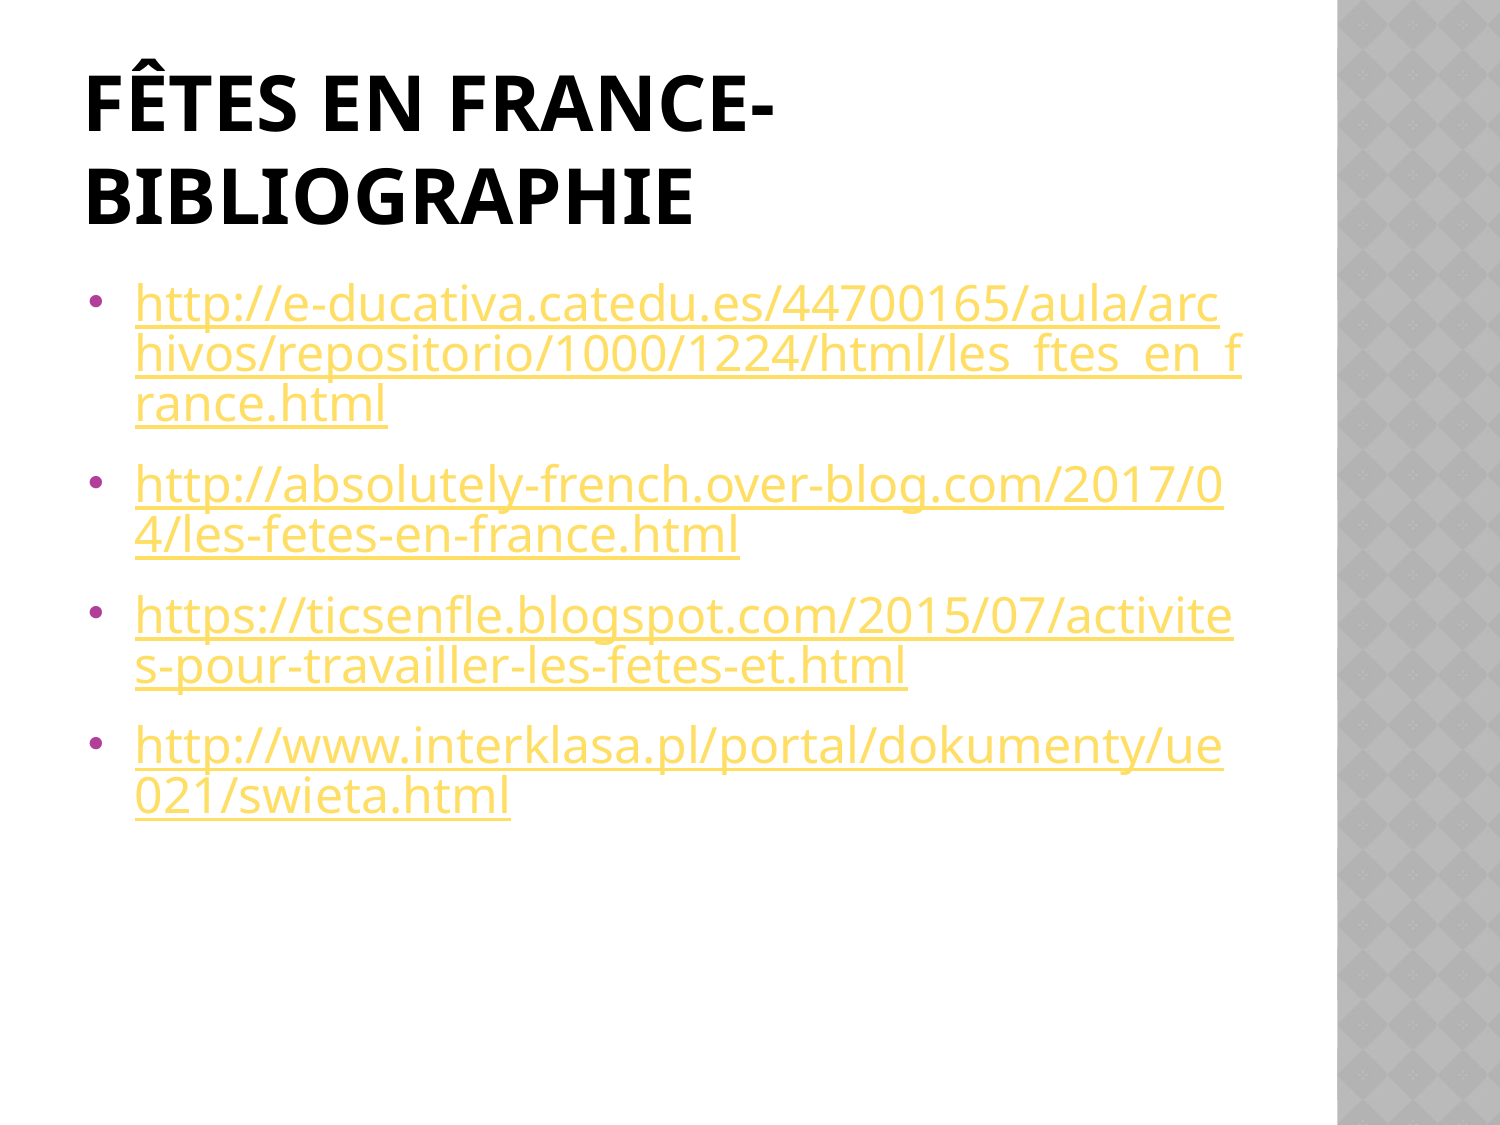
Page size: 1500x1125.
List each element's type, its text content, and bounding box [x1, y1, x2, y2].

list http://e-ducativa.catedu.es/44700165/aula/archivos/repositorio/1000/1224/html/les_ftes_en_france.html http://absolutely-french.over-blog.com/2017/04/les-fetes-en-france.html https://ticsenfle.blogspot.com/2015/07/activites-pour-travailler-les-fetes-et.html http://www.interklasa.pl/portal/dokumenty/ue021/swieta.html [75, 264, 1263, 1059]
title FÊTES EN FRANCE- bibliographie [75, 52, 1263, 240]
